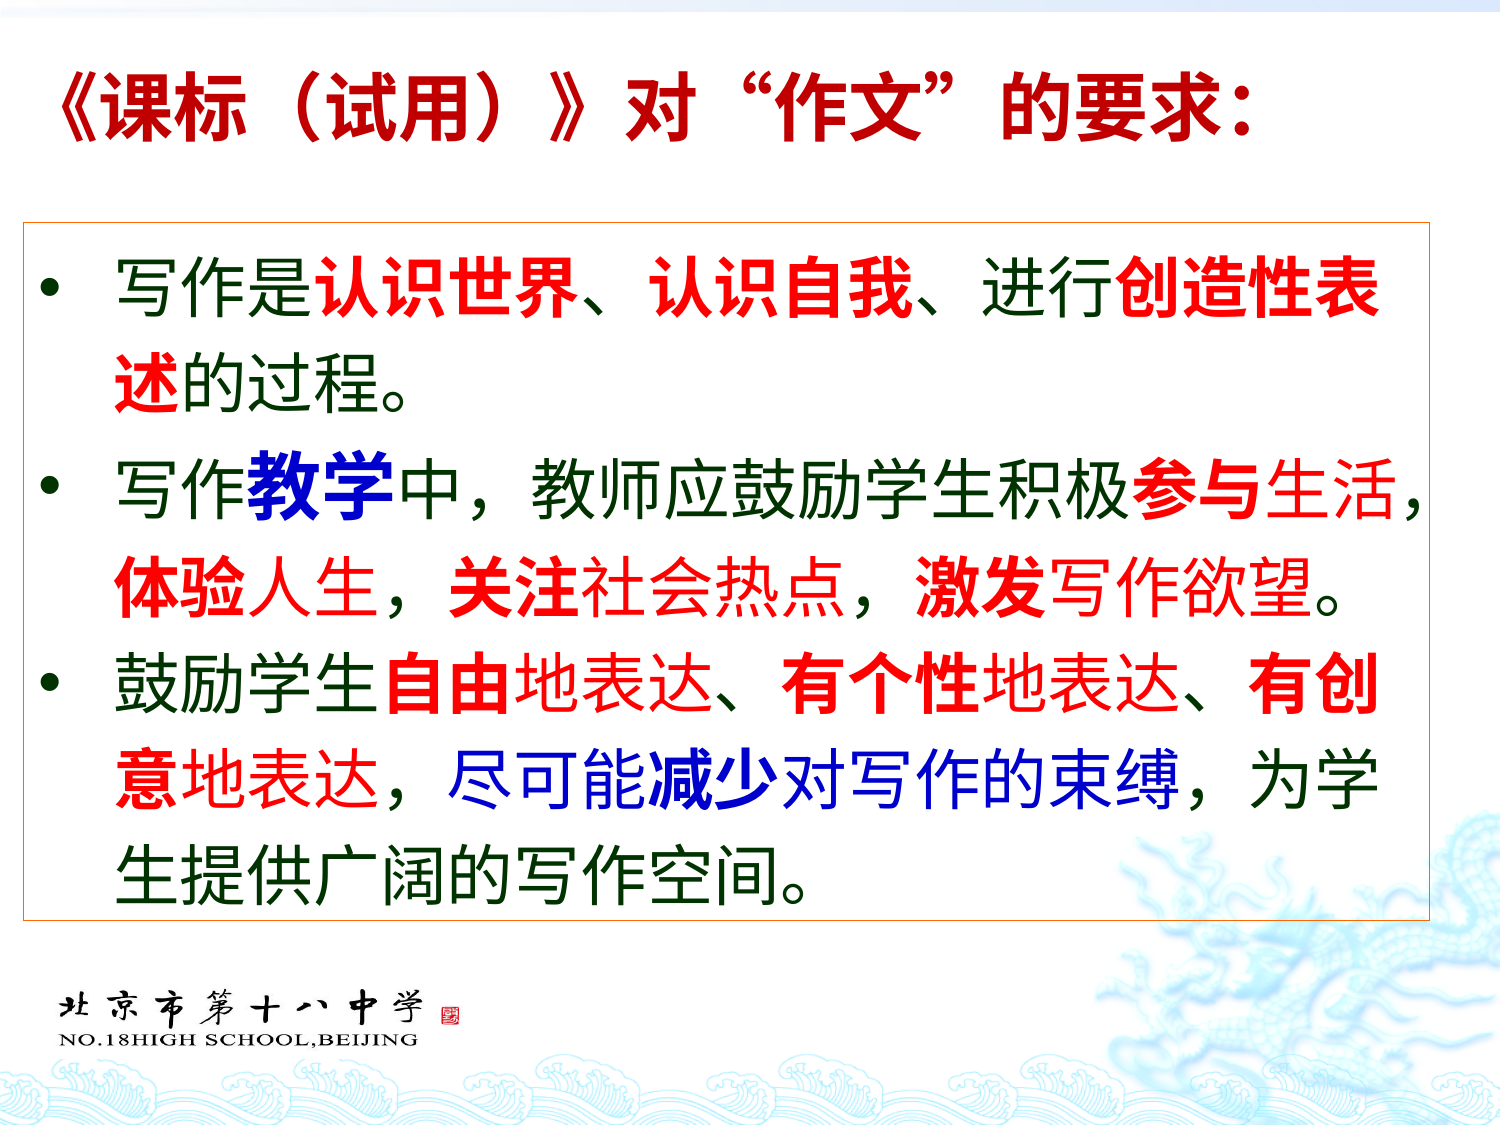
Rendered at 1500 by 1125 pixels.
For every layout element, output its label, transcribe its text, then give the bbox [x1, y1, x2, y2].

text_box 《课标（试用）》对“作文”的要求： [8, 35, 1314, 158]
picture [0, 984, 516, 1059]
text_box 写作是认识世界、认识自我、进行创造性表述的过程。 写作教学中，教师应鼓励学生积极参与生活，体验人生，关注社会热点，激发写作欲望。 鼓励学生自由地表达、有个性地表达、有创意地表达，尽可能减少对写作的束缚，为学生提供广阔的写作空间。 [23, 222, 1430, 921]
